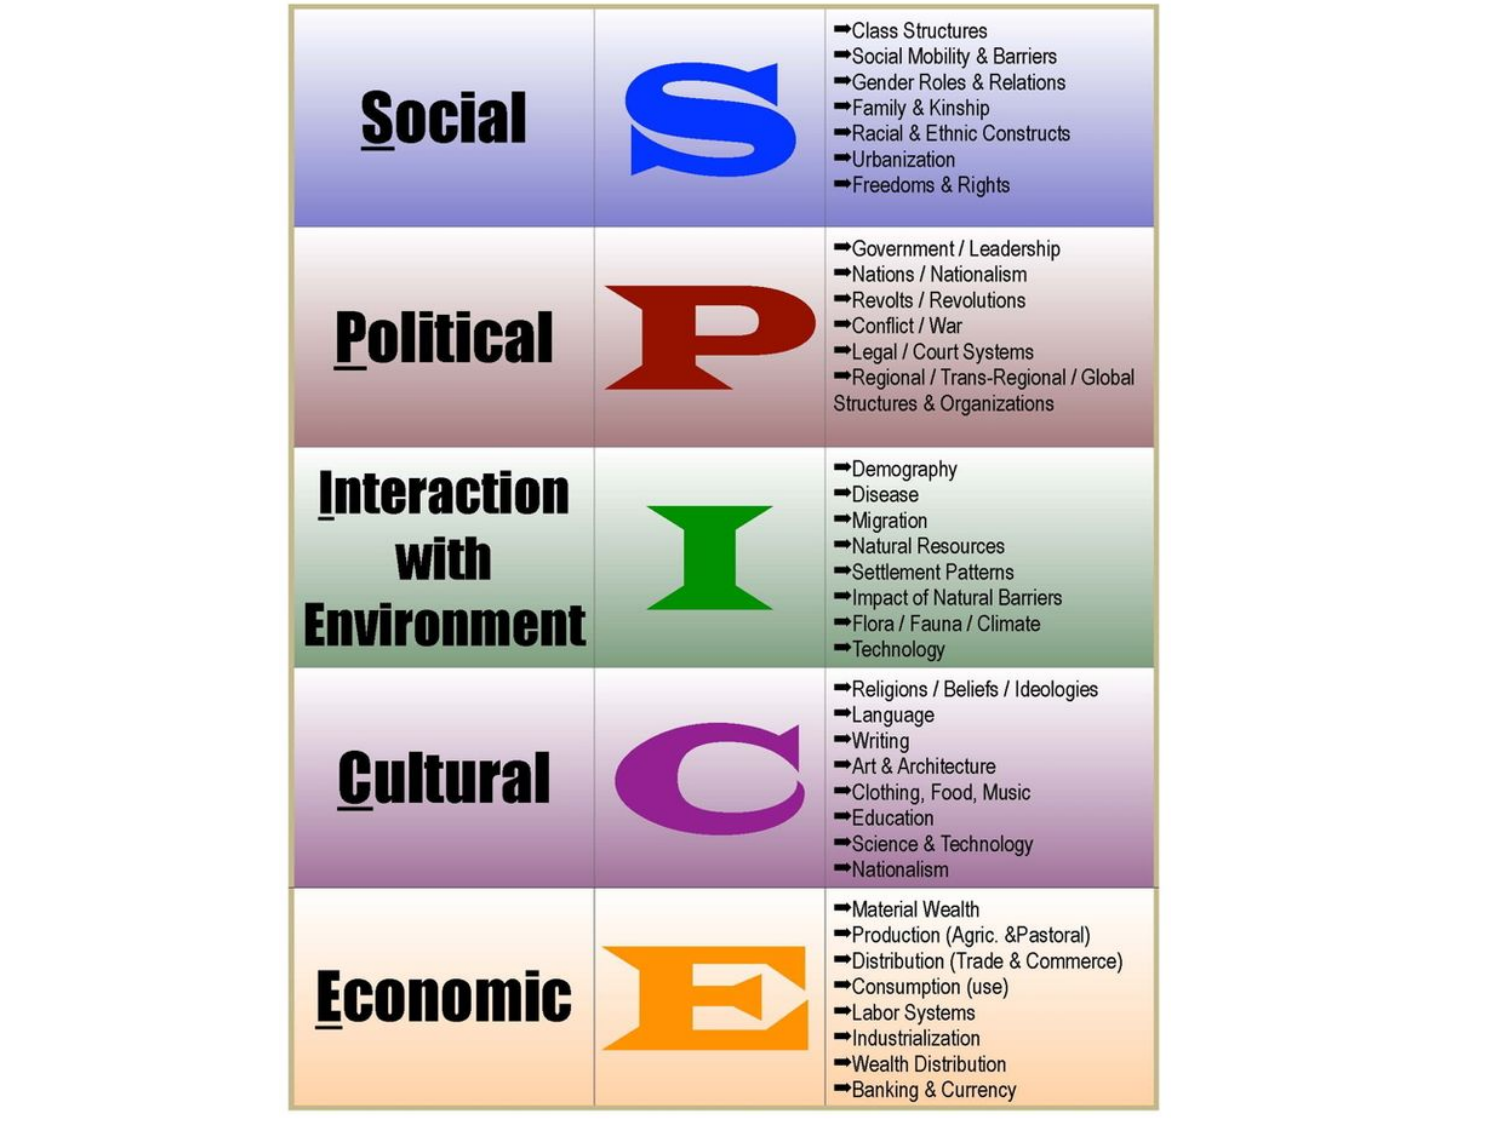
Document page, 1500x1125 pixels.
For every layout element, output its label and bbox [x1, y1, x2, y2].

picture [279, 0, 1172, 1120]
